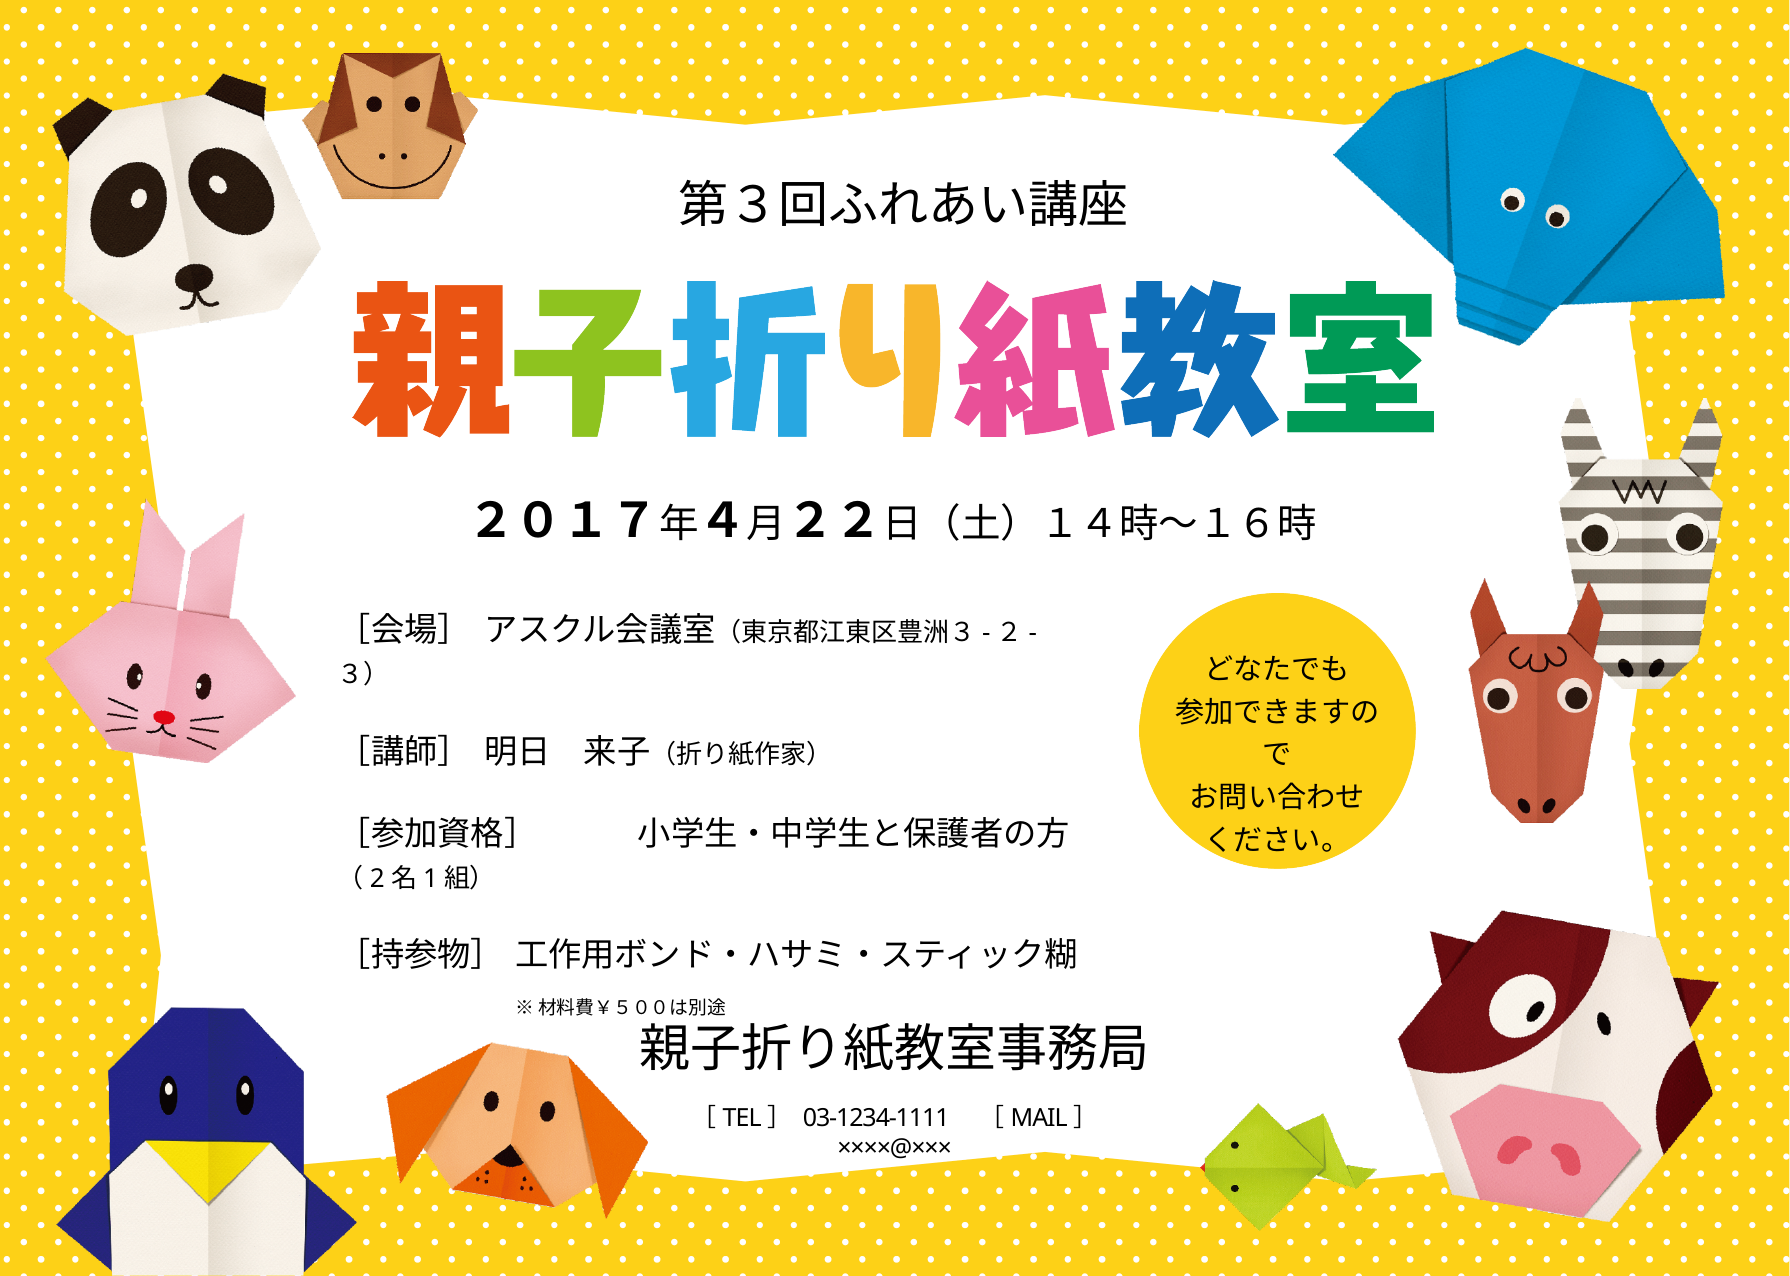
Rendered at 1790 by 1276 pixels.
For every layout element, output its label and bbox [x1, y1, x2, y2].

text_box [1139, 593, 1416, 870]
picture [0, 0, 1790, 1276]
